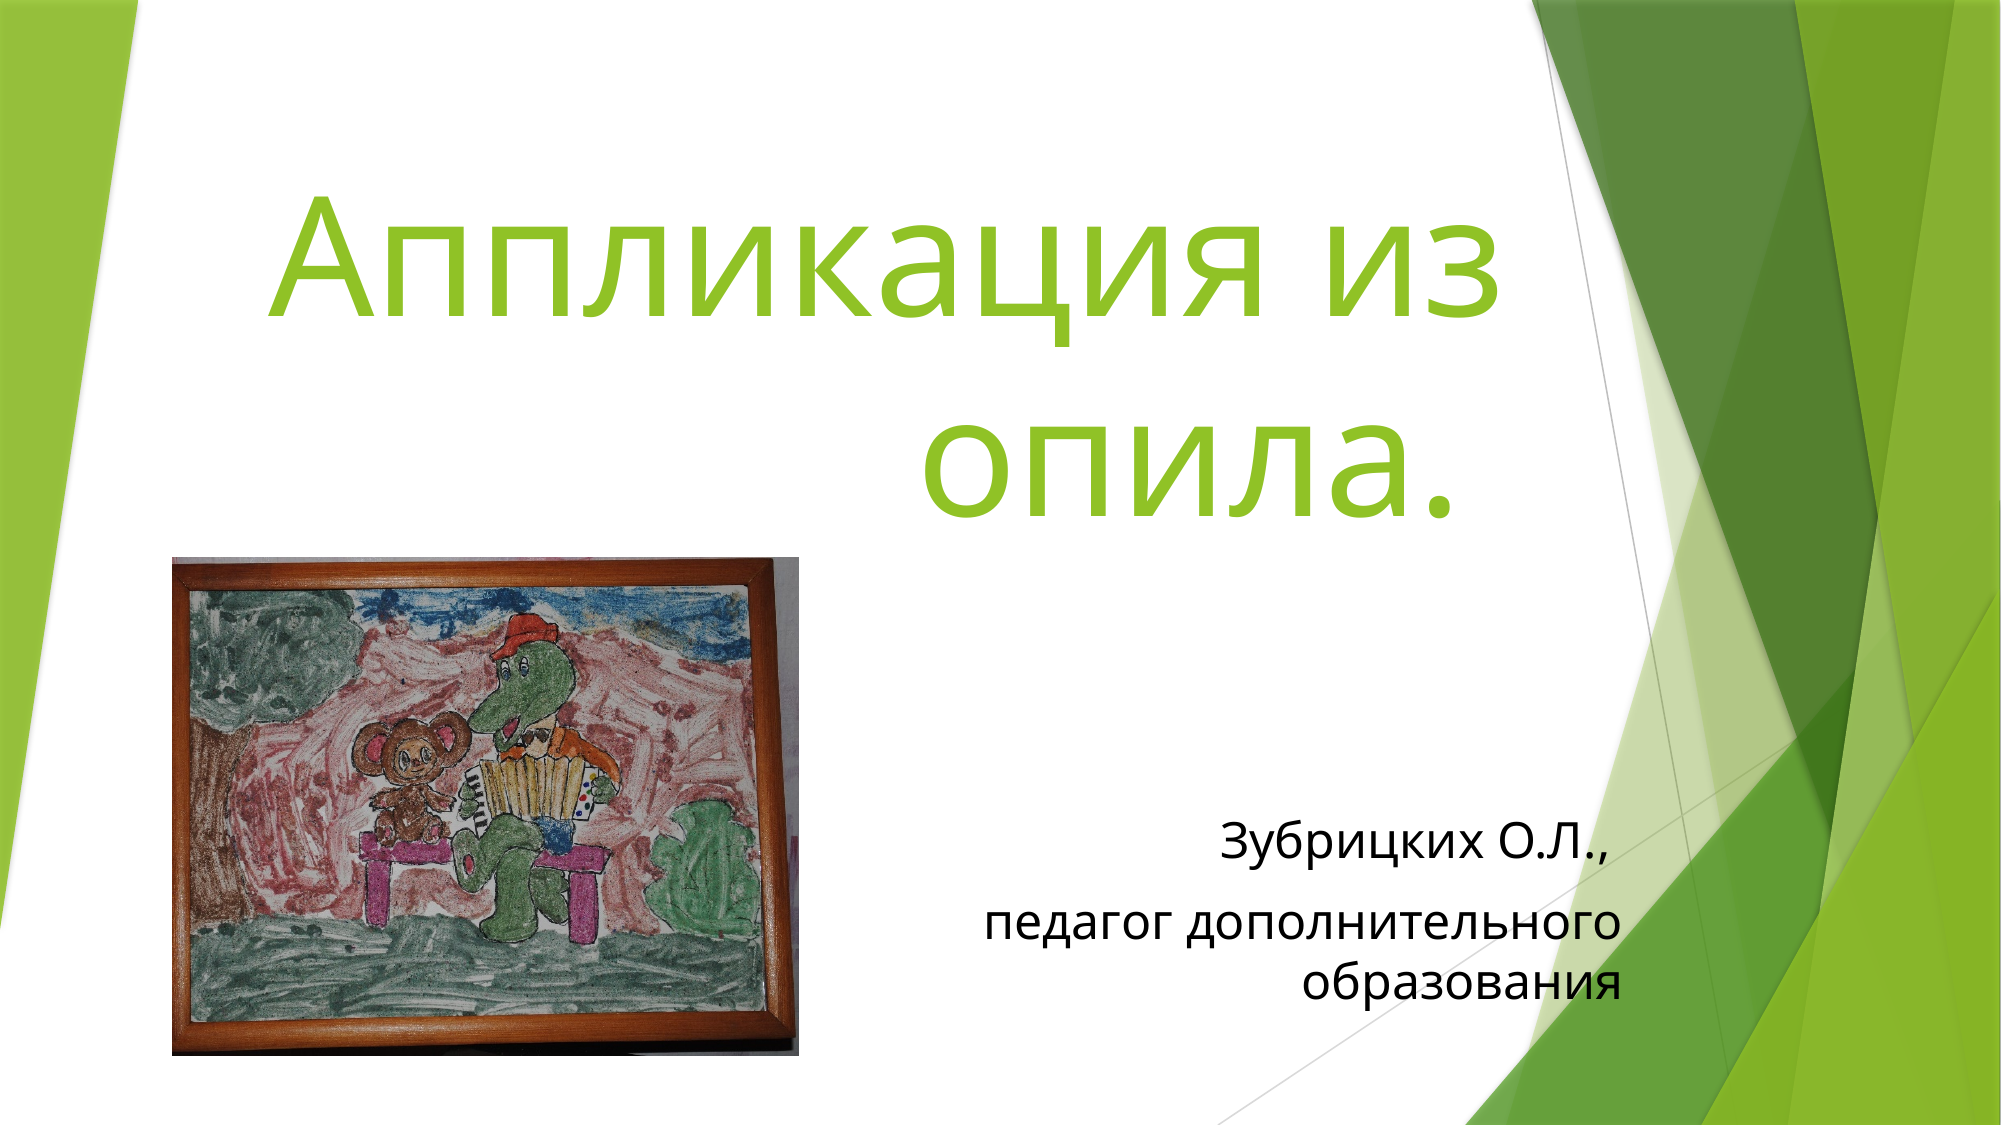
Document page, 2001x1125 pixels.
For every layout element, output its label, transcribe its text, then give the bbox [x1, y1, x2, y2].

title Аппликация из опила. [172, 172, 1522, 558]
picture [172, 557, 799, 1057]
subtitle Зубрицких О.Л., педагог дополнительного образования [959, 800, 1639, 1067]
